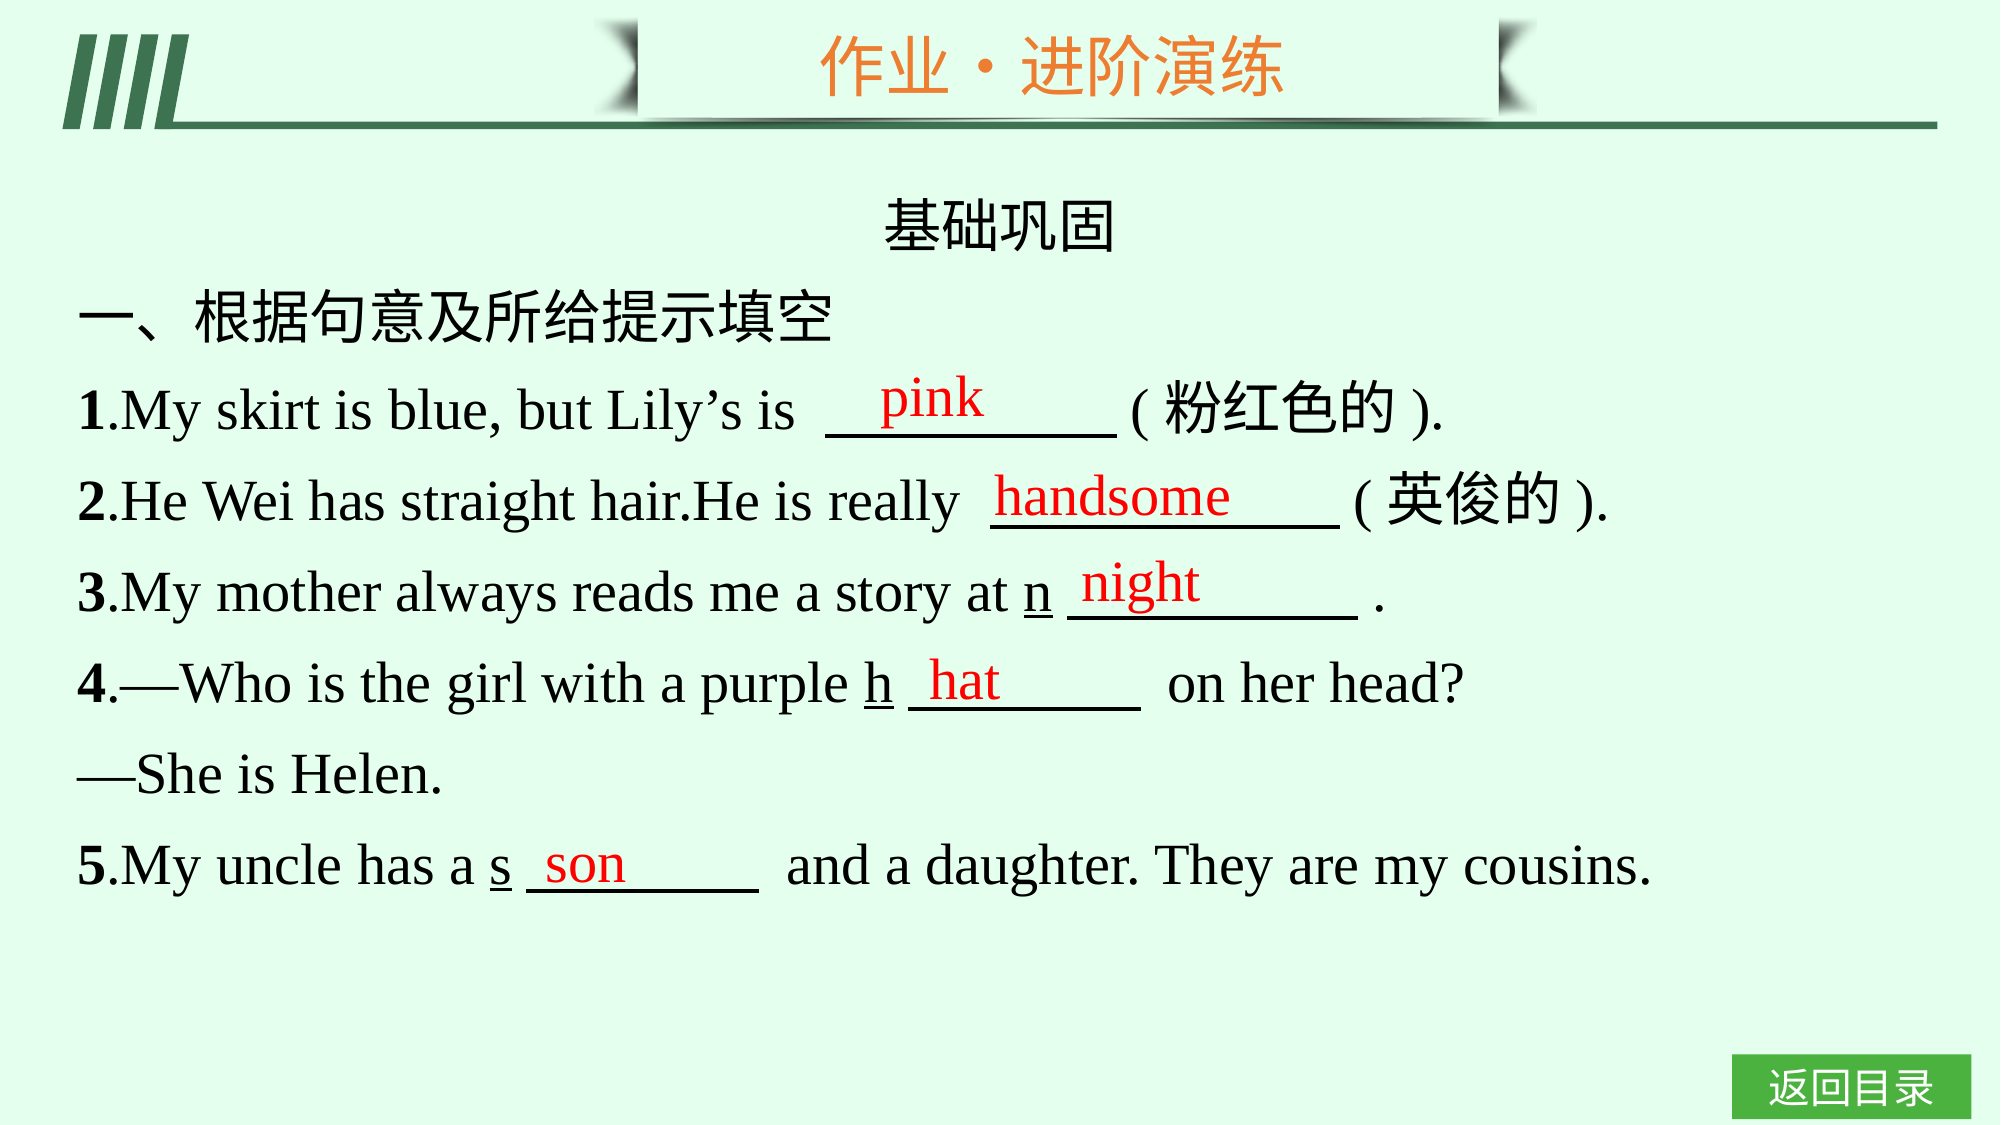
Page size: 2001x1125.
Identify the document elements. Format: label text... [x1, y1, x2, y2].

text_box 基础巩固 一、根据句意及所给提示填空 1.My skirt is blue, but Lily’s is (粉红色的). 2.He Wei has straight hair.He is really (英俊的). 3.My mother always reads me a story at n . 4.—Who is the girl with a purple h on her head? —She is Helen. 5.My uncle has a s and a daughter. They are my cousins. [62, 161, 1938, 904]
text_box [62, 34, 1938, 130]
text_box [594, 16, 1537, 127]
text_box handsome [979, 435, 1318, 535]
text_box pink [865, 336, 1000, 436]
text_box hat [914, 619, 1016, 719]
text_box son [530, 803, 642, 902]
text_box night [1066, 522, 1217, 621]
